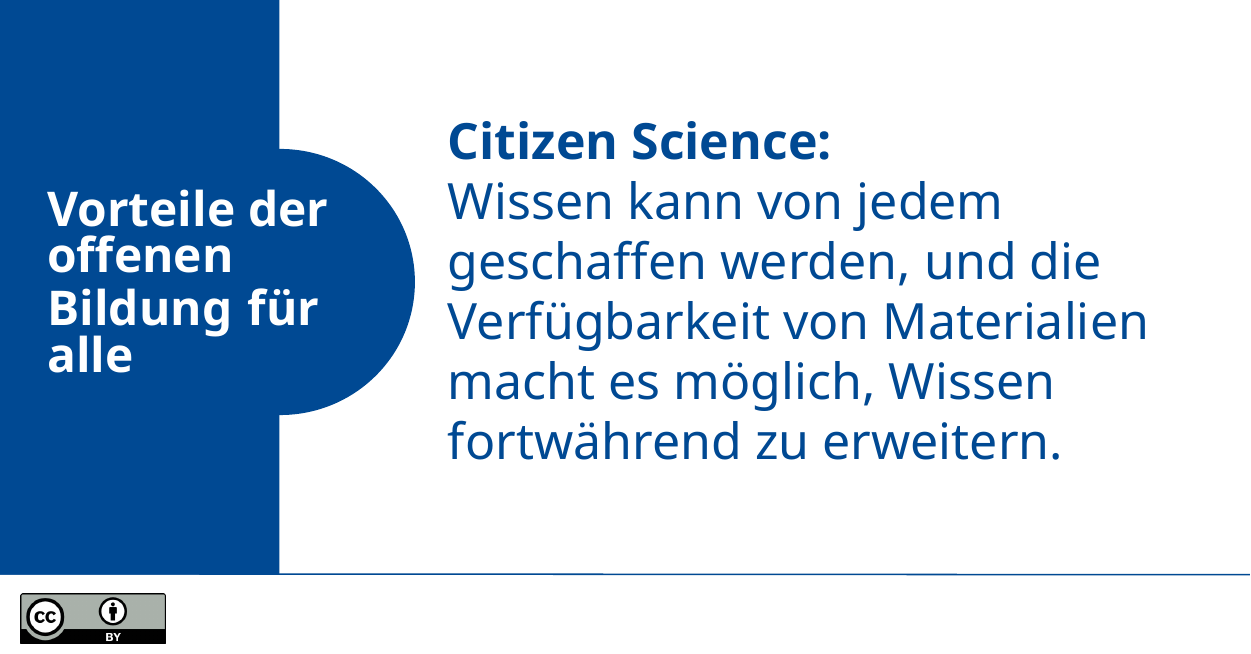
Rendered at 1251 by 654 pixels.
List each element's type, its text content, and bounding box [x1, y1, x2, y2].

text_box Vorteile der offenen Bildung für alle [32, 175, 402, 397]
text_box [402, 225, 415, 339]
text_box [0, 0, 280, 573]
text_box [200, 148, 361, 175]
text_box [0, 582, 1250, 654]
text_box Citizen Science: Wissen kann von jedem geschaffen werden, und die Verfügbarkeit von Materialien macht es möglich, Wissen fortwährend zu erweitern. [432, 94, 1183, 485]
text_box [212, 397, 348, 416]
picture [20, 592, 166, 645]
